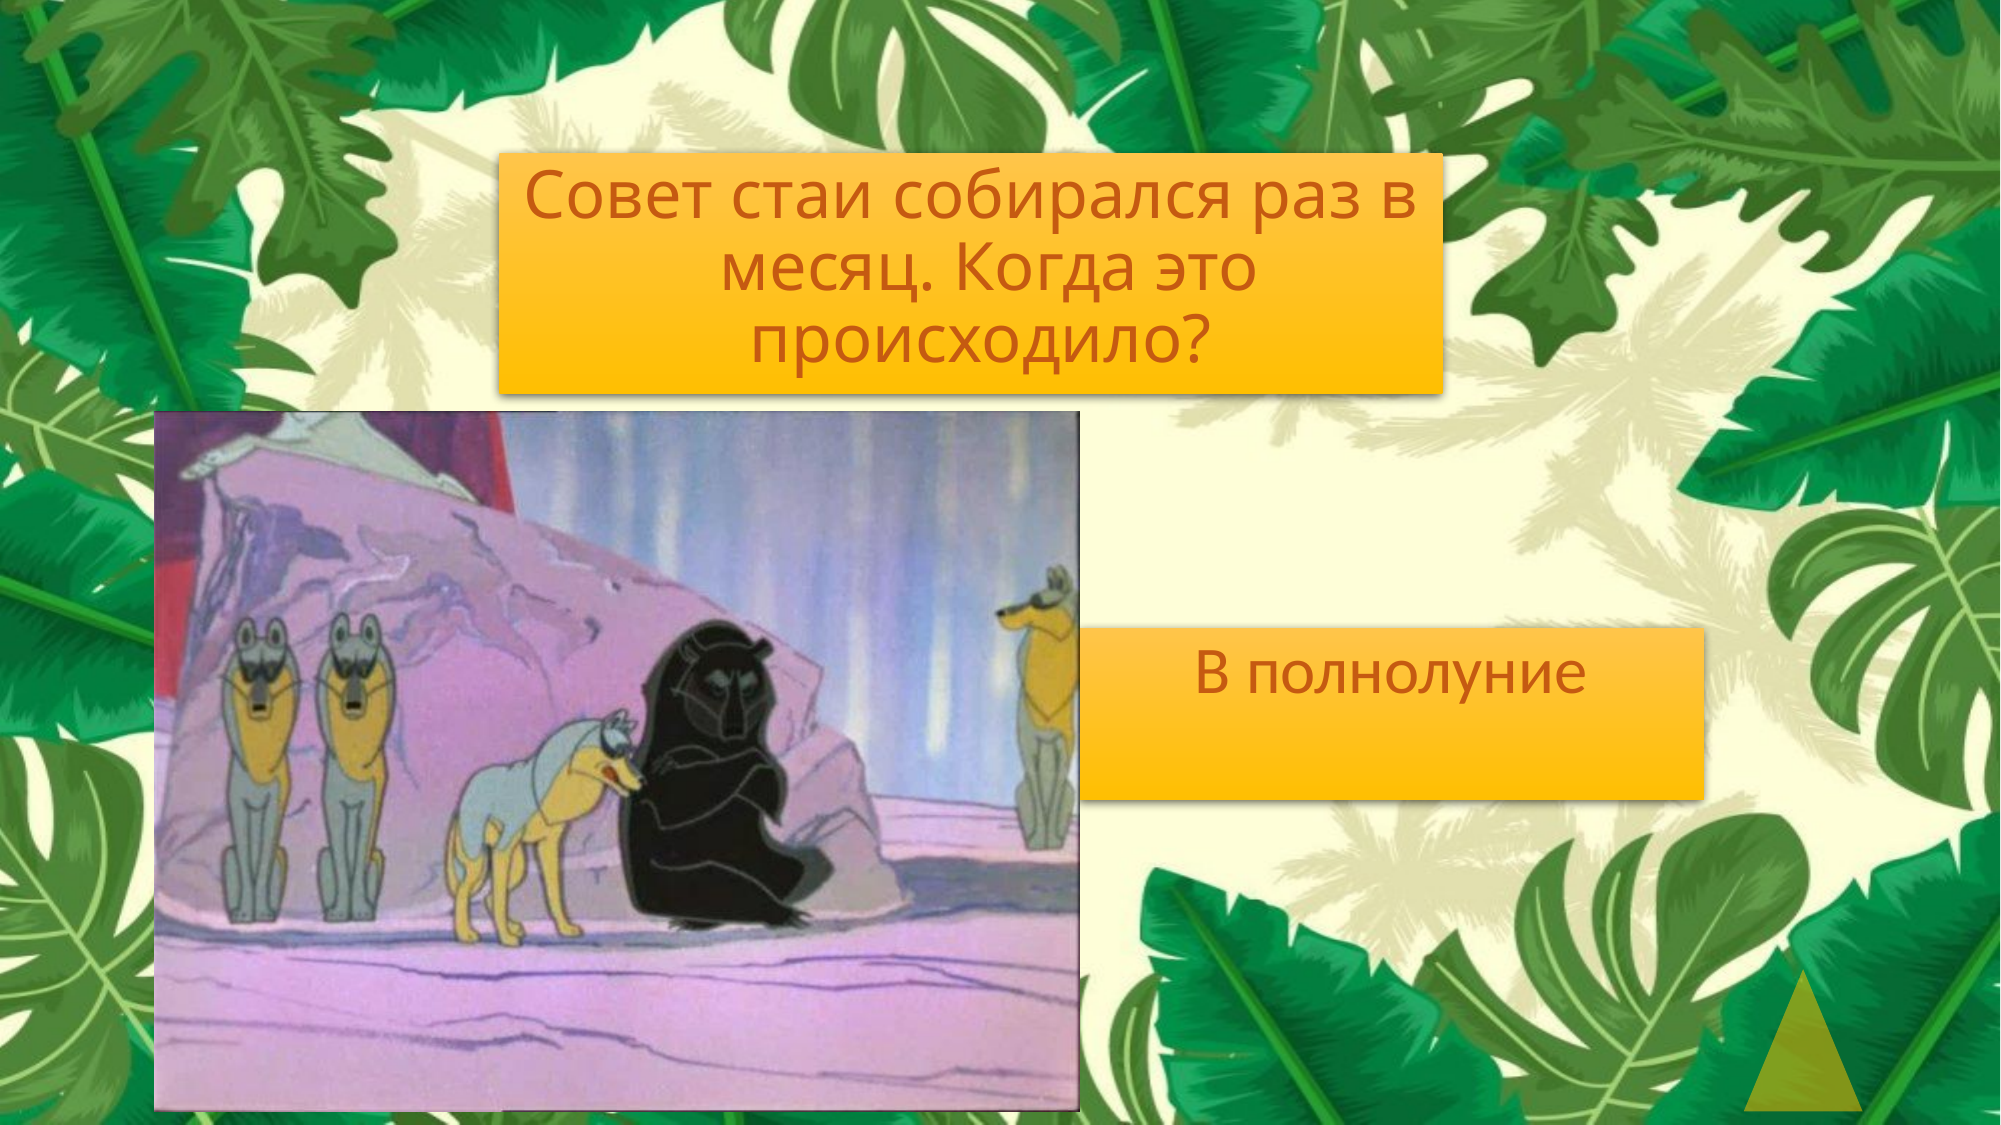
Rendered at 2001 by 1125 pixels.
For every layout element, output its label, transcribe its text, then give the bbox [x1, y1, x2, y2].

picture [0, 0, 2001, 1125]
text_box Совет стаи собирался раз в месяц. Когда это происходило? [499, 153, 1443, 394]
text_box [1743, 969, 1863, 1112]
text_box В полнолуние [1080, 628, 1704, 800]
